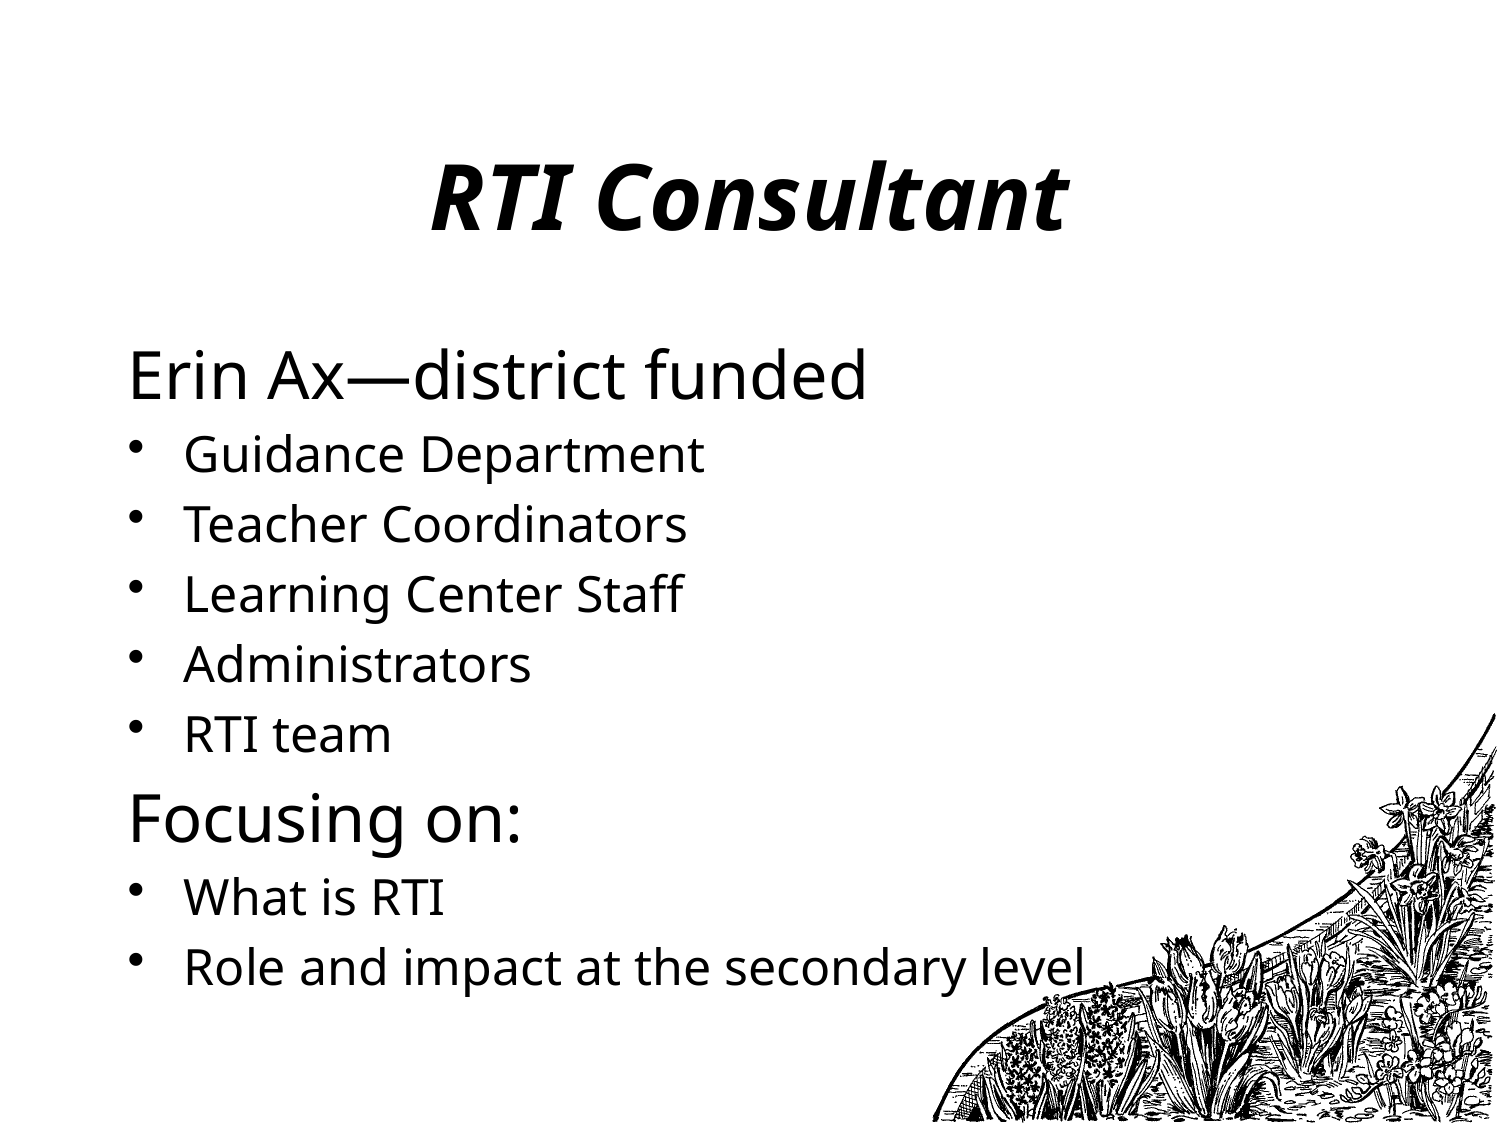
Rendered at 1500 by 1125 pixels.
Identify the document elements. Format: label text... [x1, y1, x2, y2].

title RTI Consultant [112, 99, 1388, 288]
list Erin Ax—district funded Guidance Department Teacher Coordinators Learning Center Staff Administrators RTI team Focusing on: What is RTI Role and impact at the secondary level [112, 324, 1388, 1001]
picture [930, 711, 1500, 1125]
